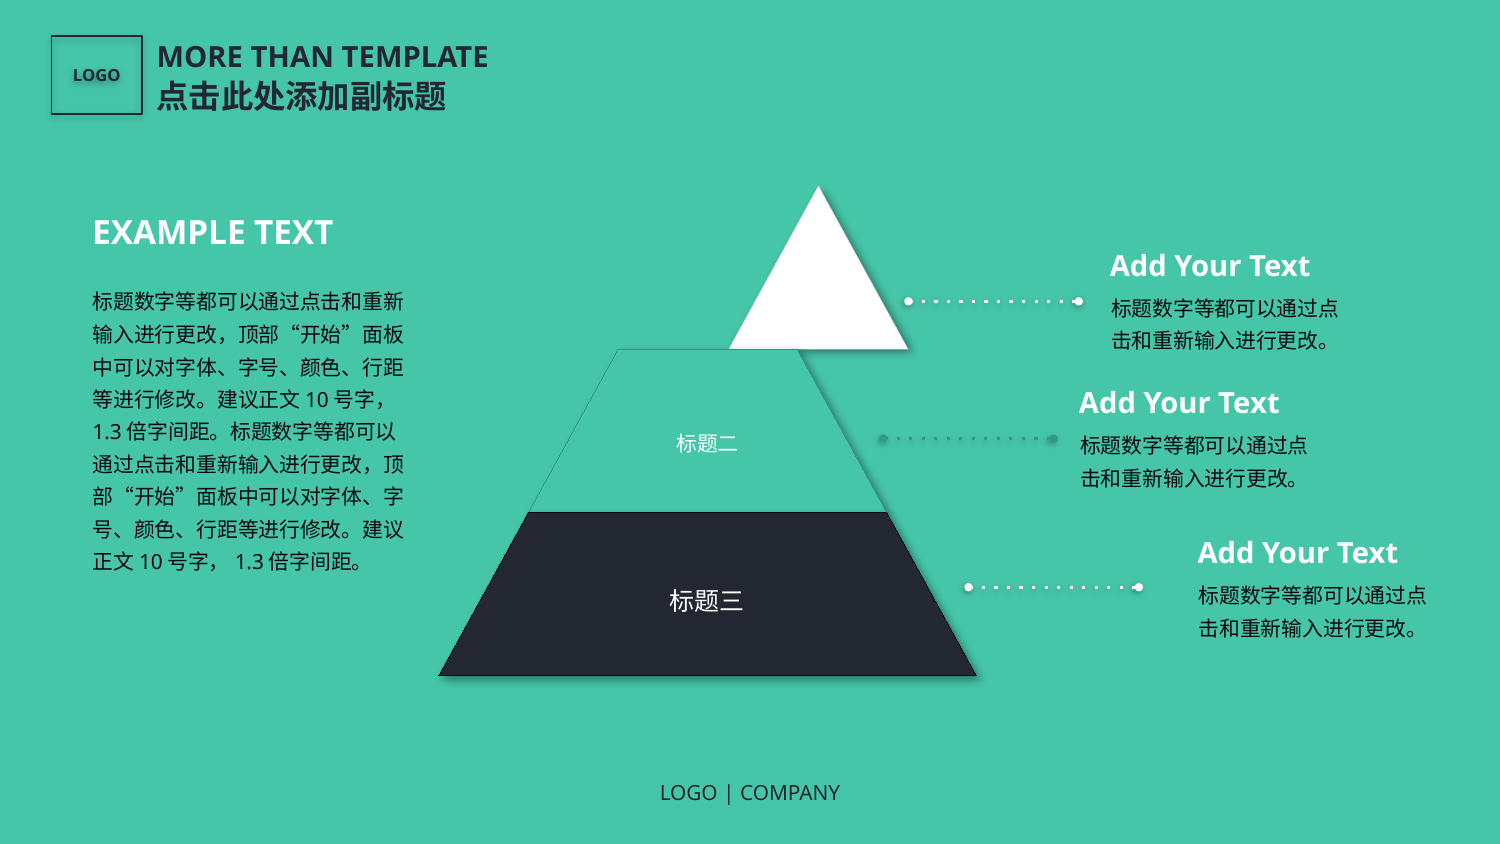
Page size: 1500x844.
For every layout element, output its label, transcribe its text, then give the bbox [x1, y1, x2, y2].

text_box LOGO [51, 35, 143, 115]
text_box MORE THAN TEMPLATE 点击此处添加副标题 [141, 27, 514, 123]
text_box 标题数字等都可以通过点击和重新输入进行更改。 [1183, 567, 1454, 648]
text_box 标题数字等都可以通过点击和重新输入进行更改，顶部“开始”面板中可以对字体、字号、颜色、行距等进行修改。建议正文10号字，1.3倍字间距。标题数字等都可以通过点击和重新输入进行更改，顶部“开始”面板中可以对字体、字号、颜色、行距等进行修改。建议正文10号字，1.3倍字间距。 [77, 274, 421, 581]
text_box 标题数字等都可以通过点击和重新输入进行更改。 [1065, 417, 1336, 498]
text_box Add Your Text [1095, 239, 1326, 290]
text_box Add Your Text [1182, 526, 1414, 577]
text_box EXAMPLE TEXT [77, 183, 367, 259]
text_box LOGO | COMPANY [588, 777, 912, 812]
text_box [438, 185, 977, 676]
text_box Add Your Text [1064, 376, 1295, 427]
text_box 标题数字等都可以通过点击和重新输入进行更改。 [1096, 280, 1367, 361]
